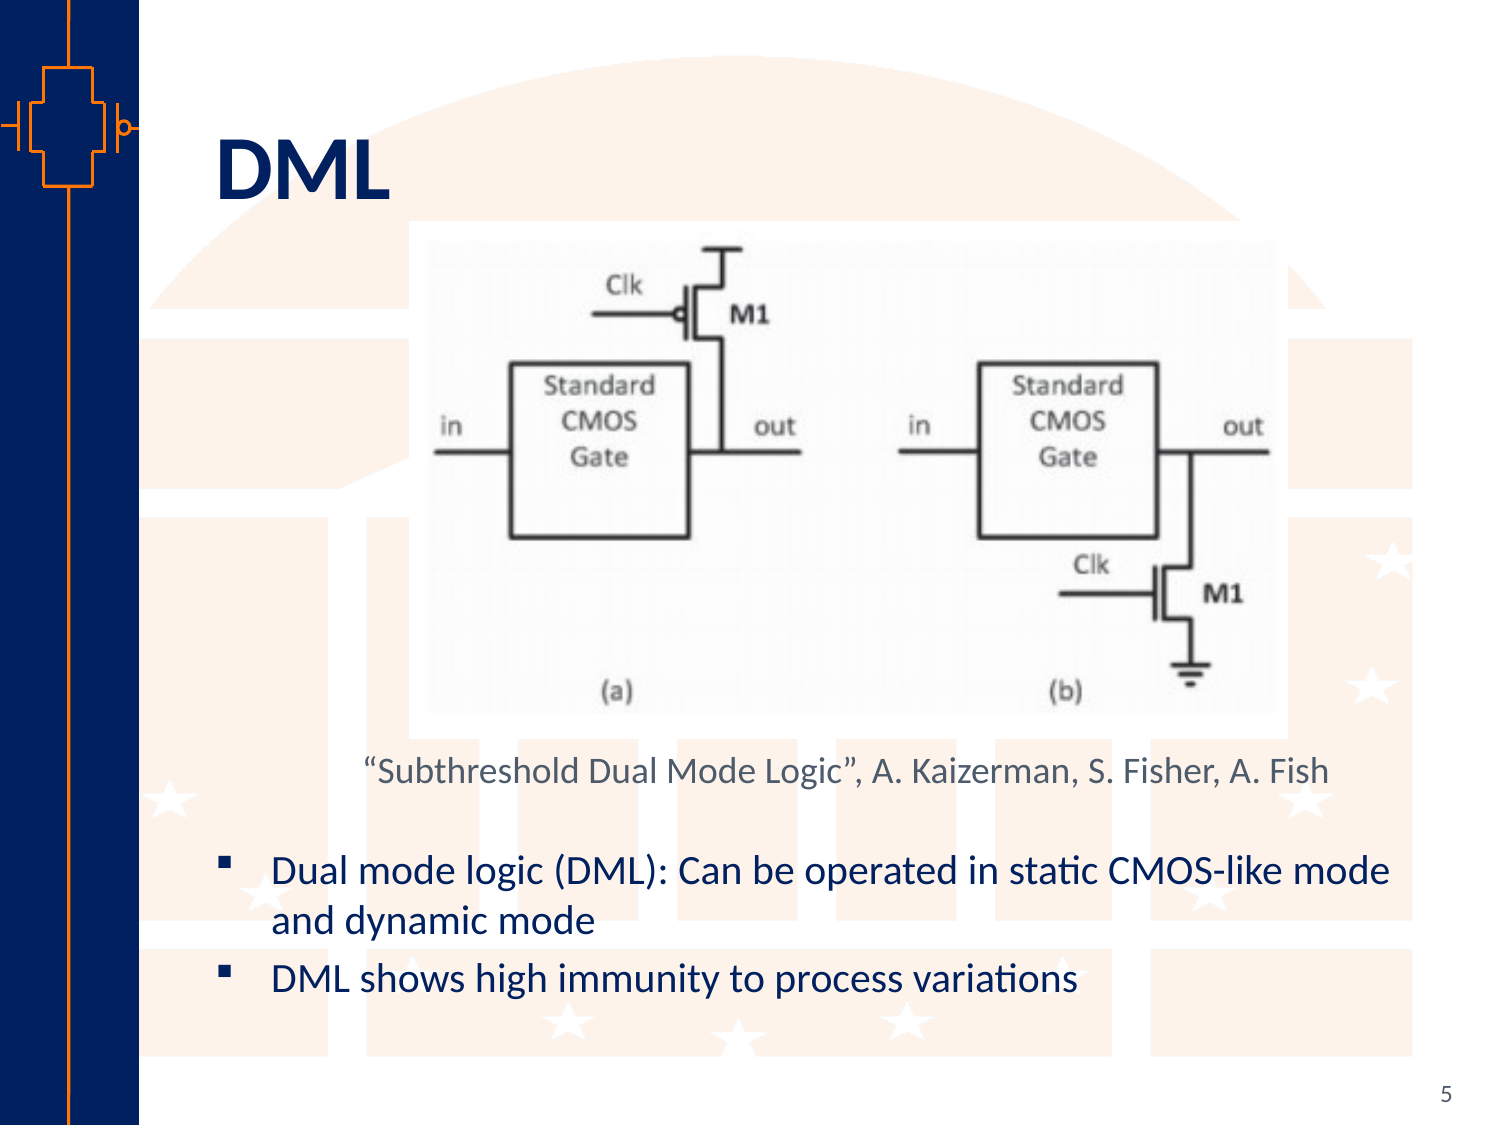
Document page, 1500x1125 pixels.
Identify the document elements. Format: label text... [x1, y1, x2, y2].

text_box “Subthreshold Dual Mode Logic”, A. Kaizerman, S. Fisher, A. Fish [347, 738, 1425, 799]
title DML [200, 37, 1388, 225]
slide_number 5 [1425, 1062, 1488, 1123]
picture [408, 221, 1289, 740]
list Dual mode logic (DML): Can be operated in static CMOS-like mode and dynamic mode DML shows high immunity to process variations [200, 835, 1425, 1125]
